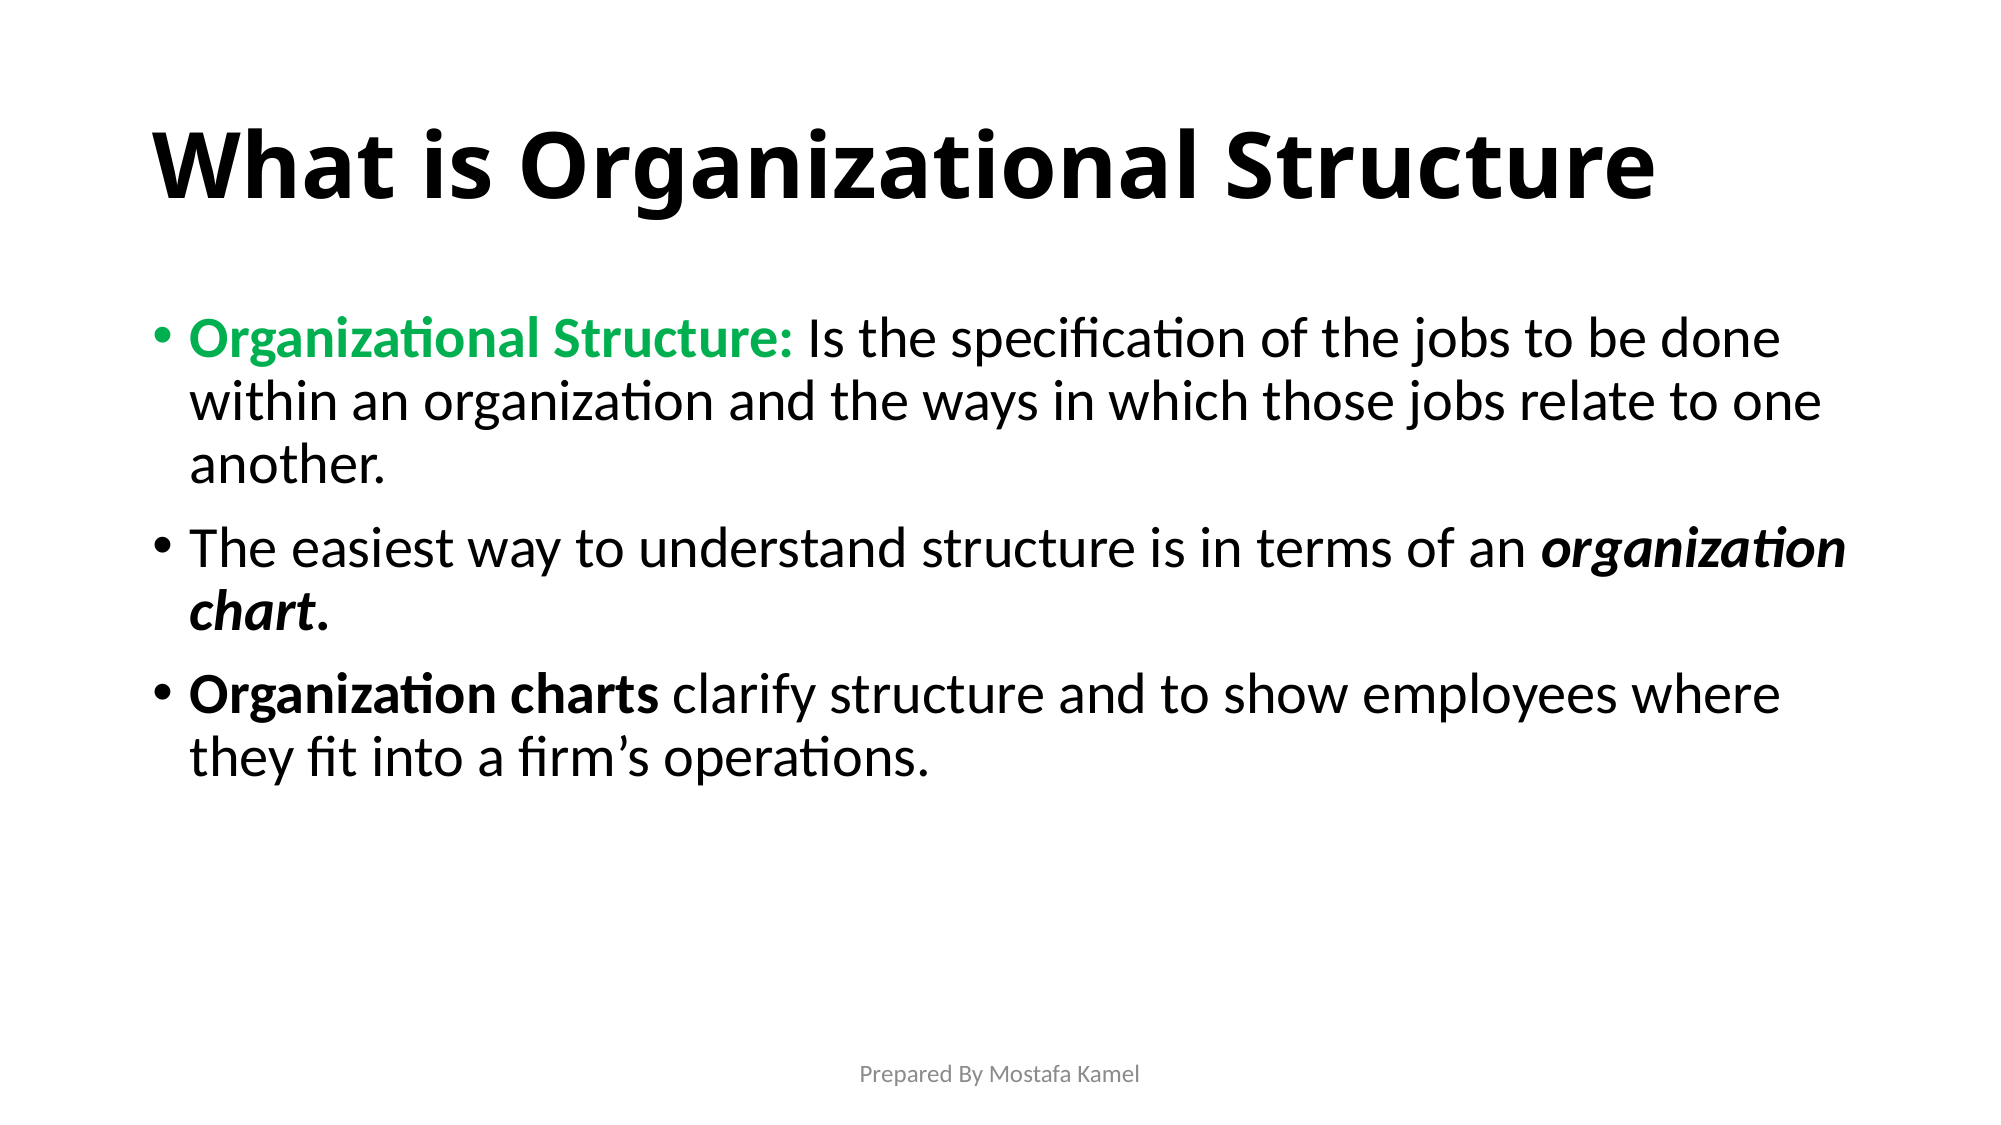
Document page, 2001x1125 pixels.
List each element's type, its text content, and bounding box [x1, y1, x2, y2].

title What is Organizational Structure [137, 59, 1863, 278]
list Organizational Structure: Is the specification of the jobs to be done within an organization and the ways in which those jobs relate to one another. The easiest way to understand structure is in terms of an organization chart. Organization charts clarify structure and to show employees where they fit into a firm’s operations. [137, 299, 1863, 1014]
footer Prepared By Mostafa Kamel [662, 1042, 1338, 1103]
